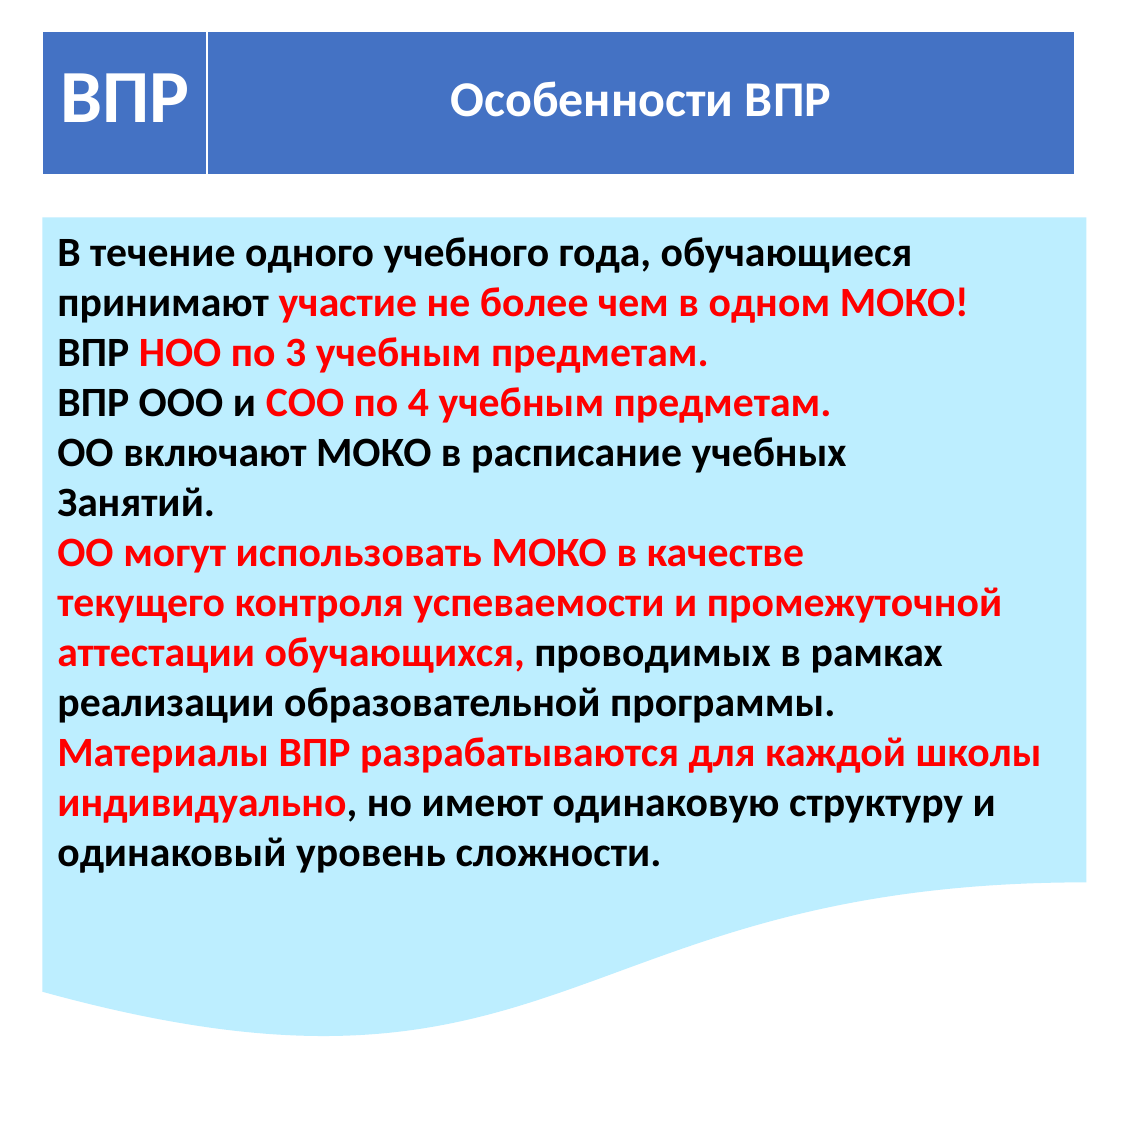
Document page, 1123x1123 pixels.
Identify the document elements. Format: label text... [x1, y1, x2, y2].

text_box В течение одного учебного года, обучающиеся принимают участие не более чем в одном МОКО! ВПР НОО по 3 учебным предметам. ВПР ООО и СОО по 4 учебным предметам. ОО включают МОКО в расписание учебных Занятий. ОО могут использовать МОКО в качестве текущего контроля успеваемости и промежуточной аттестации обучающихся, проводимых в рамках реализации образовательной программы. Материалы ВПР разрабатываются для каждой школы индивидуально, но имеют одинаковую структуру и одинаковый уровень сложности. [42, 217, 1087, 1037]
table_header ВПР [43, 32, 206, 174]
table_header Особенности ВПР [208, 32, 1074, 174]
